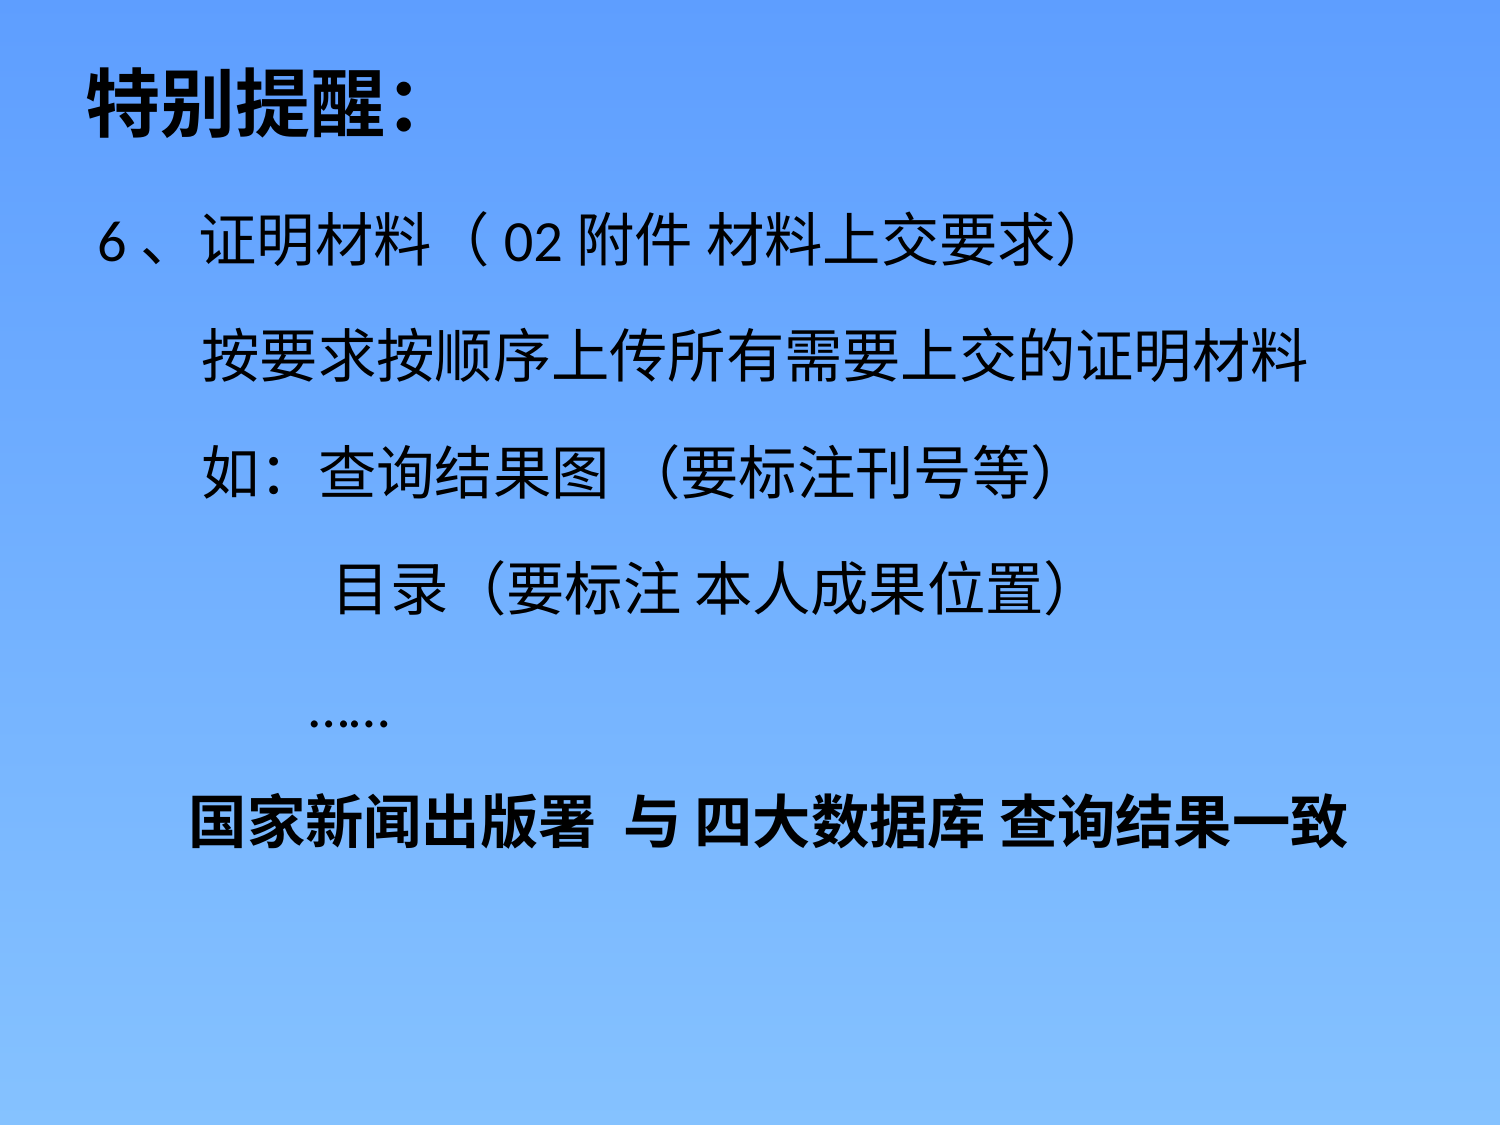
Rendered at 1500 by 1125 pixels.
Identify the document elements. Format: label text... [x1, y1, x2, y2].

title 特别提醒： [70, 42, 1346, 161]
subtitle 6、证明材料（02附件 材料上交要求） 按要求按顺序上传所有需要上交的证明材料 如：查询结果图 （要标注刊号等） 目录（要标注 本人成果位置） …… 国家新闻出版署 与 四大数据库 查询结果一致 [82, 160, 1407, 1083]
